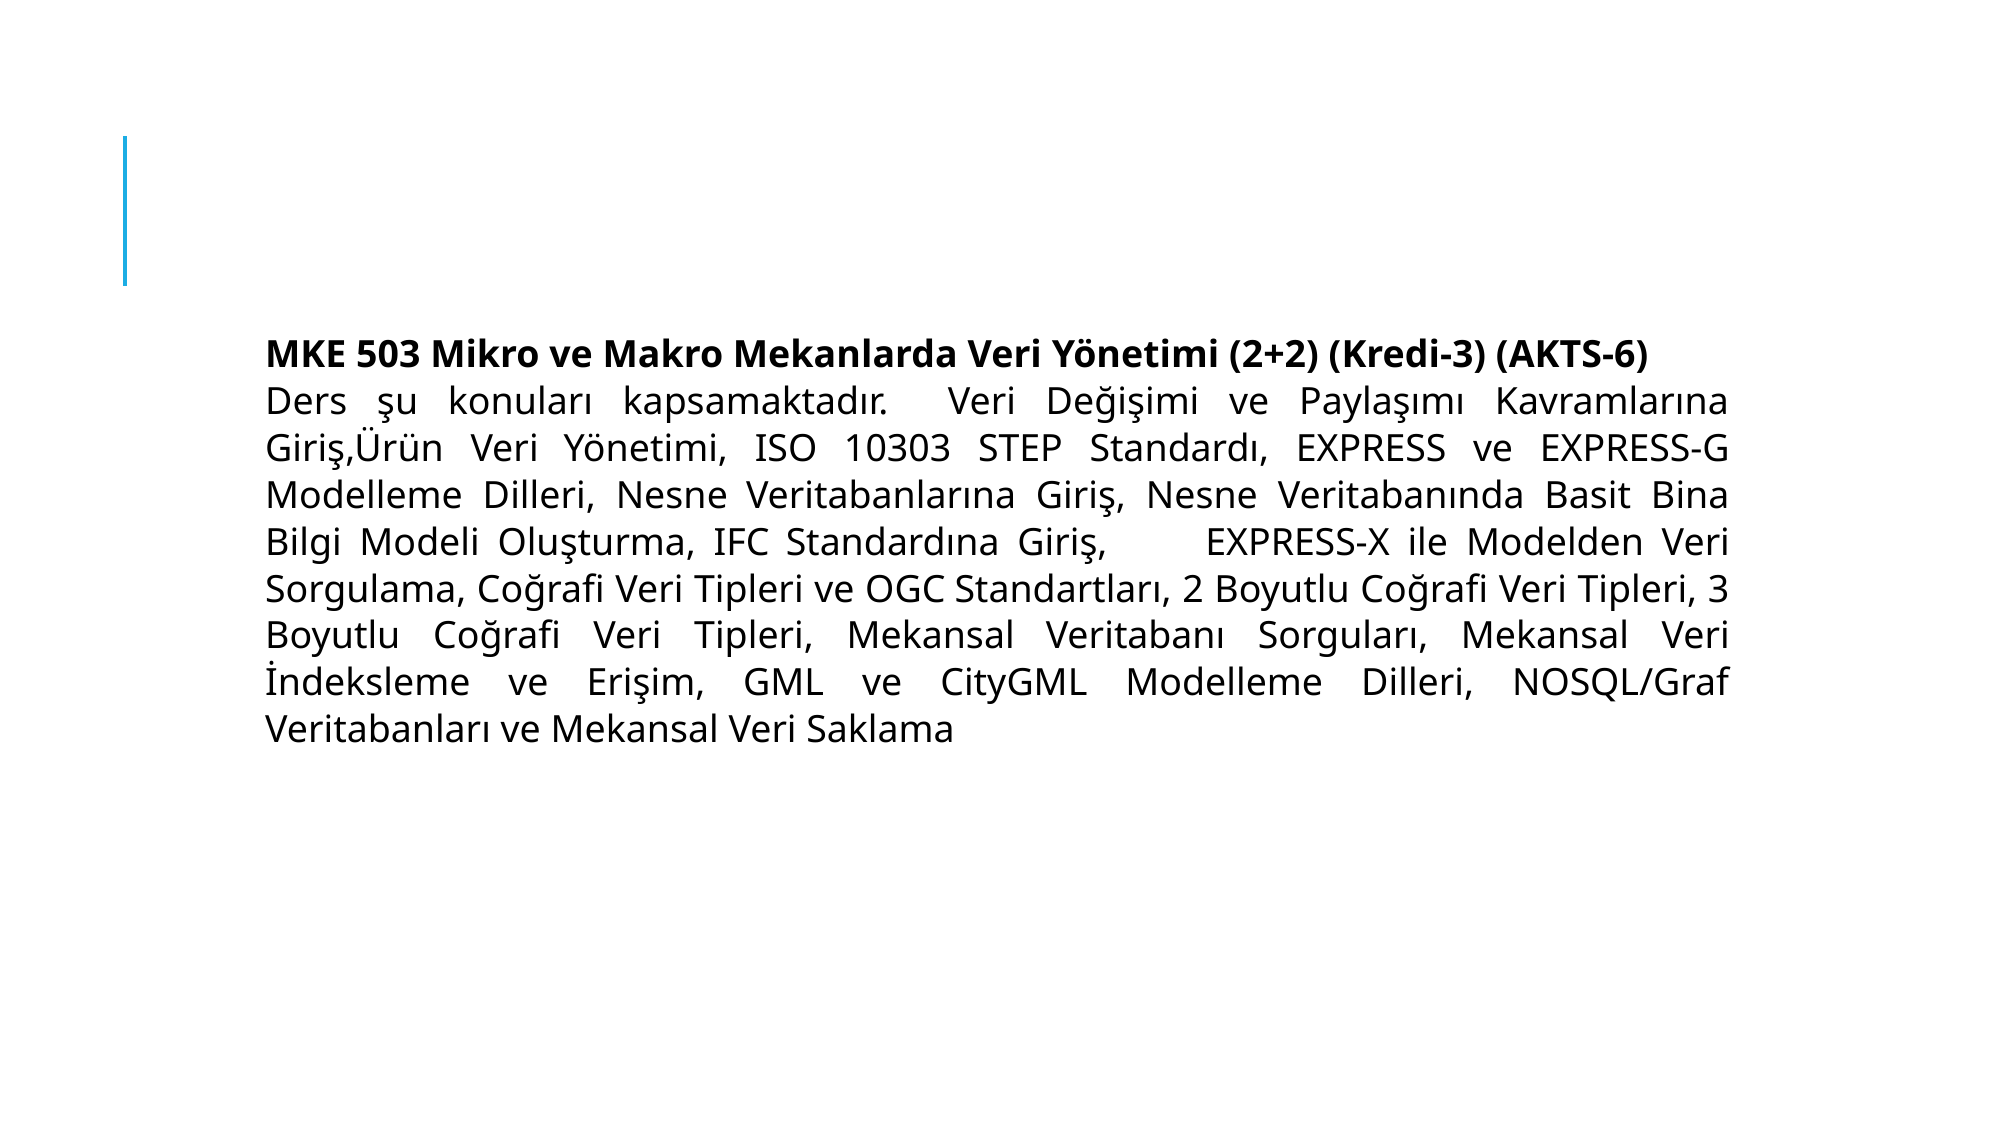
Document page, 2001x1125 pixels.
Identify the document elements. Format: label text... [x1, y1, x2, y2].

text_box MKE 503 Mikro ve Makro Mekanlarda Veri Yönetimi (2+2) (Kredi-3) (AKTS-6) Ders şu konuları kapsamaktadır. Veri Değişimi ve Paylaşımı Kavramlarına Giriş,Ürün Veri Yönetimi, ISO 10303 STEP Standardı, EXPRESS ve EXPRESS-G Modelleme Dilleri, Nesne Veritabanlarına Giriş, Nesne Veritabanında Basit Bina Bilgi Modeli Oluşturma, IFC Standardına Giriş, EXPRESS-X ile Modelden Veri Sorgulama, Coğrafi Veri Tipleri ve OGC Standartları, 2 Boyutlu Coğrafi Veri Tipleri, 3 Boyutlu Coğrafi Veri Tipleri, Mekansal Veritabanı Sorguları, Mekansal Veri İndeksleme ve Erişim, GML ve CityGML Modelleme Dilleri, NOSQL/Graf Veritabanları ve Mekansal Veri Saklama [250, 321, 1751, 758]
